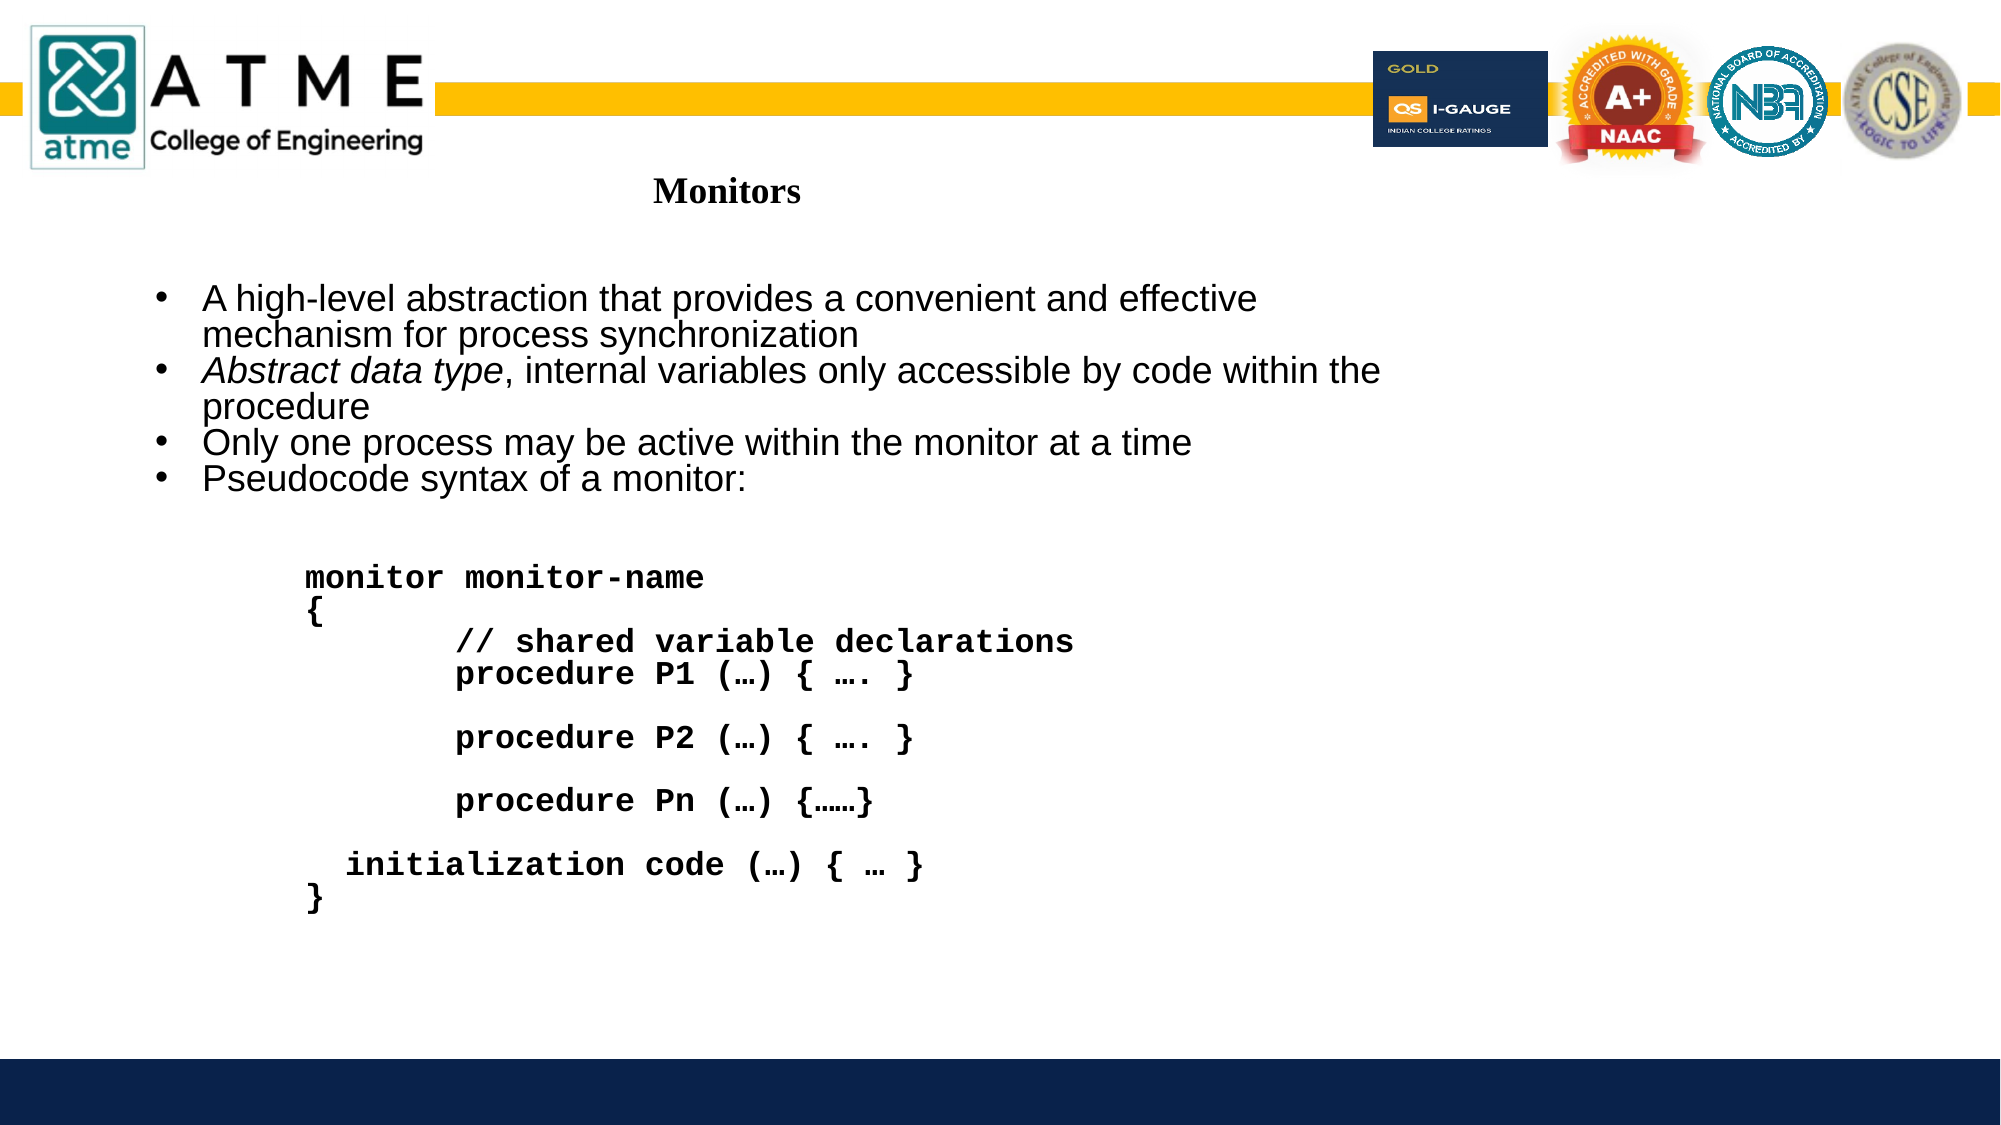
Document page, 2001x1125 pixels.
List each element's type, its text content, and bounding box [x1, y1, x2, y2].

picture [22, 15, 435, 178]
title Monitors [52, 158, 1402, 253]
picture [1840, 26, 1968, 176]
list A high-level abstraction that provides a convenient and effective mechanism for process synchronization Abstract data type, internal variables only accessible by code within the procedure Only one process may be active within the monitor at a time Pseudocode syntax of a monitor: monitor monitor-name { // shared variable declarations procedure P1 (…) { …. } procedure P2 (…) { …. } procedure Pn (…) {……} initialization code (…) { … } } [140, 275, 1402, 1073]
picture [1373, 20, 1828, 180]
picture [0, 1059, 2001, 1125]
